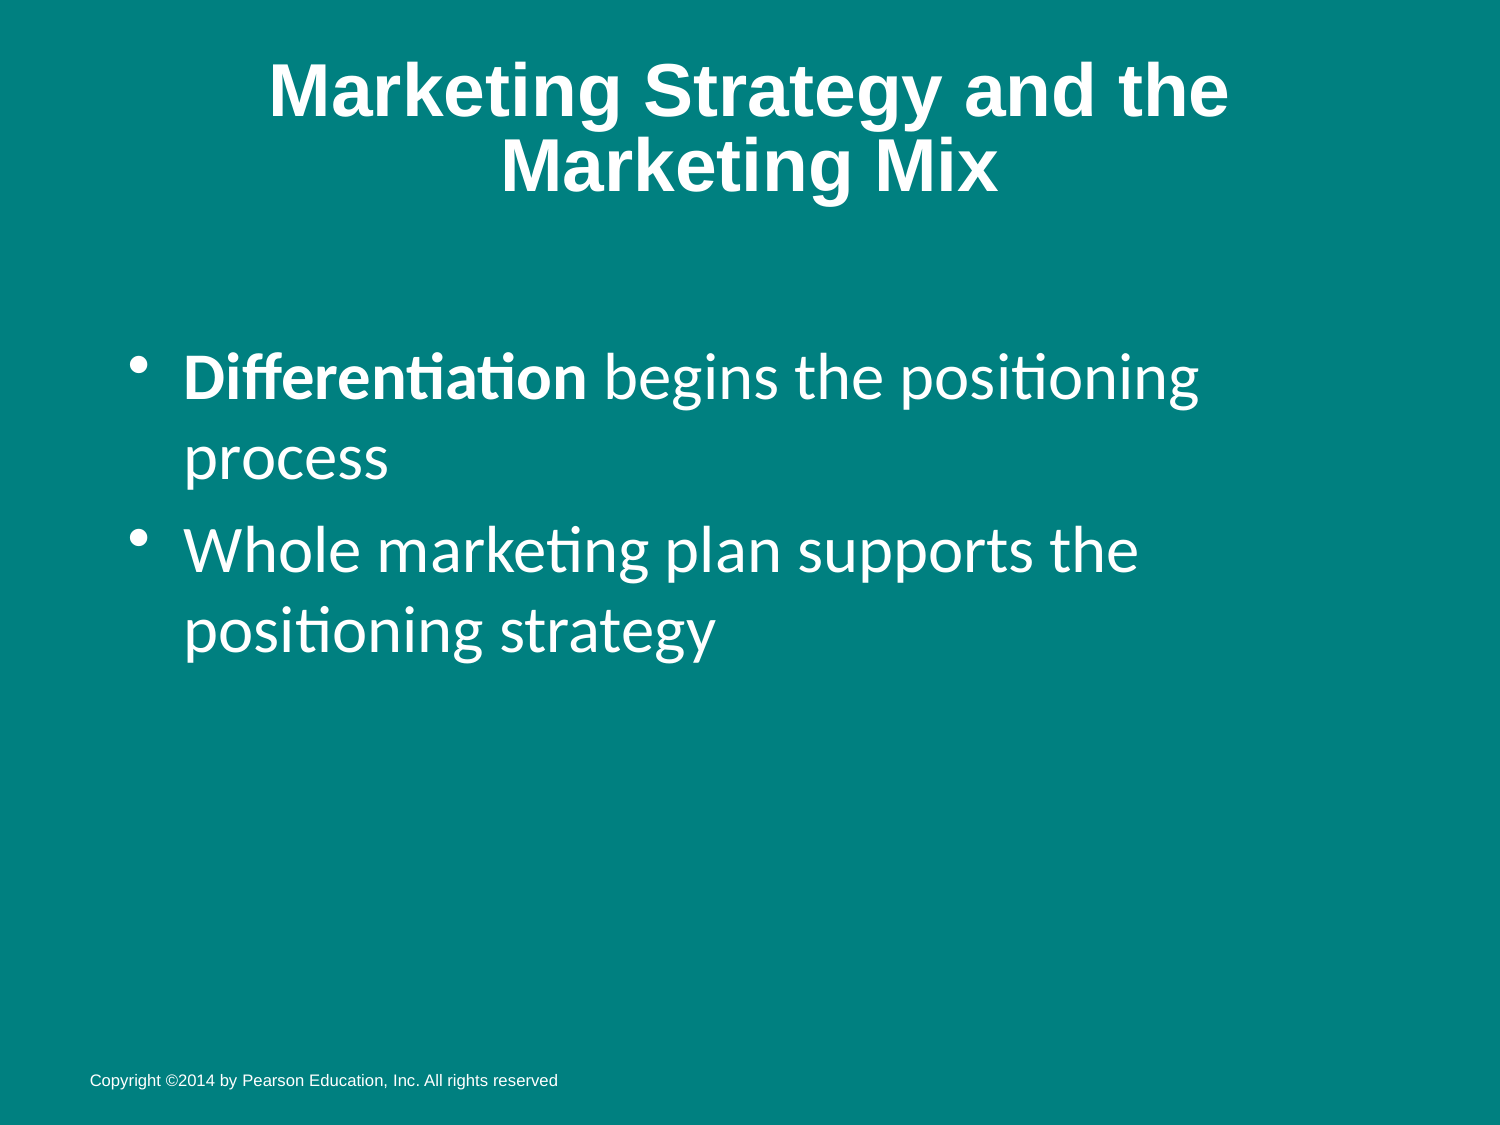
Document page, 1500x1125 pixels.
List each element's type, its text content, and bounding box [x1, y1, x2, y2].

text_box Copyright ©2014 by Pearson Education, Inc. All rights reserved [74, 1062, 825, 1098]
list Differentiation begins the positioning process Whole marketing plan supports the positioning strategy [112, 324, 1388, 1001]
title Marketing Strategy and the Marketing Mix [112, 37, 1388, 226]
